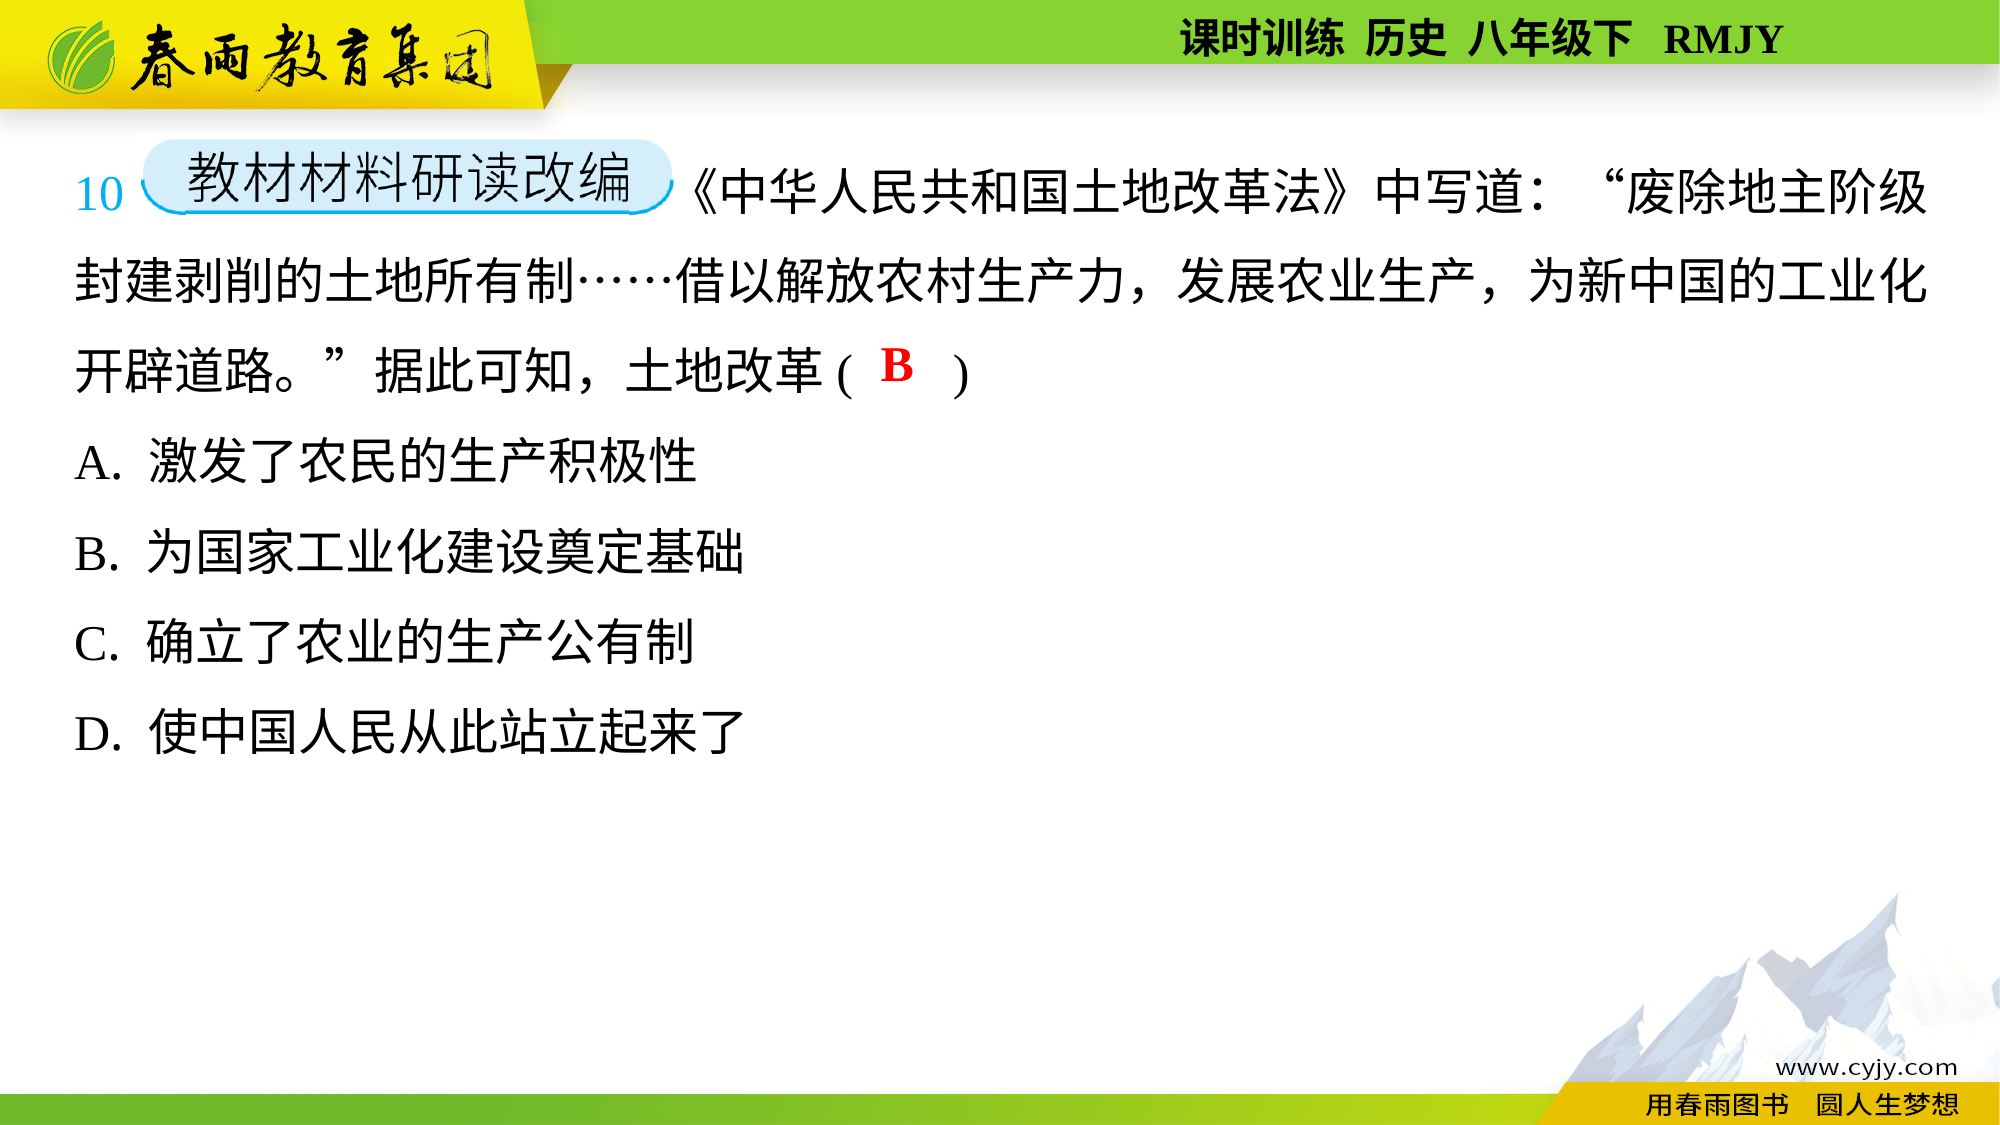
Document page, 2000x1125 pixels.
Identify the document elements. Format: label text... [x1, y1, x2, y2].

text_box B [865, 324, 929, 399]
picture [0, 0, 2000, 1125]
list 10 《中华人民共和国土地改革法》中写道：“废除地主阶级封建剥削的土地所有制……借以解放农村生产力，发展农业生产，为新中国的工业化开辟道路。”据此可知，土地改革( ) A. 激发了农民的生产积极性 B. 为国家工业化建设奠定基础 C. 确立了农业的生产公有制 D. 使中国人民从此站立起来了 [59, 122, 1944, 774]
